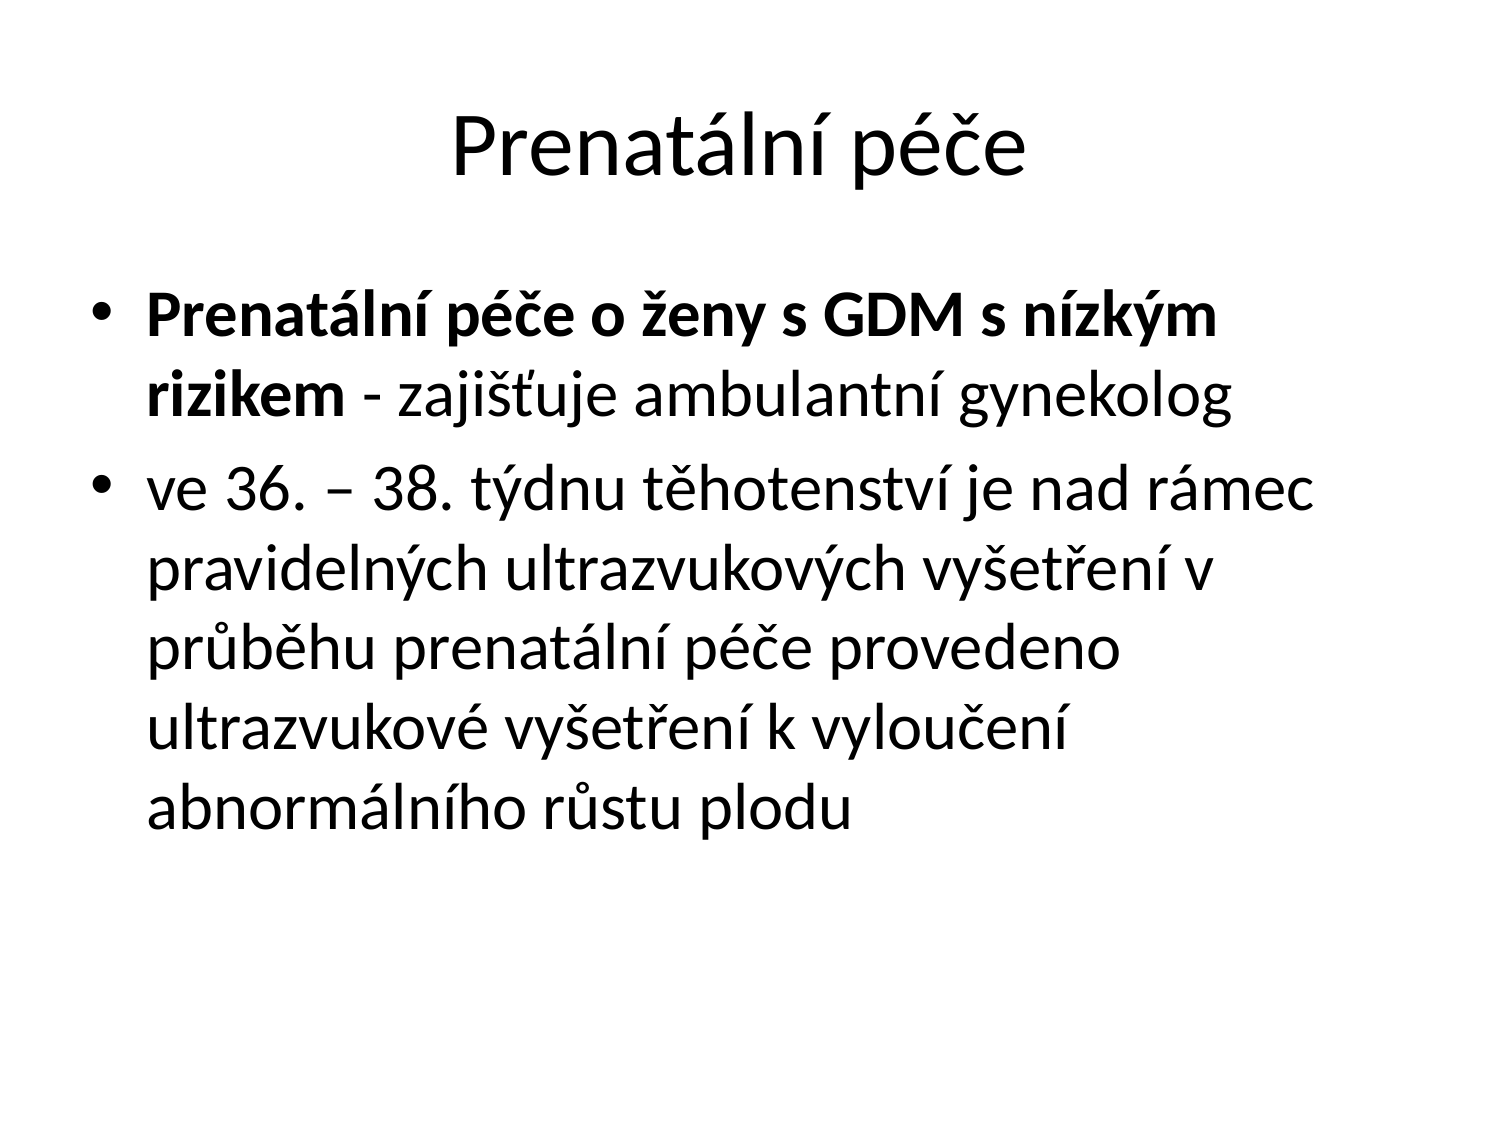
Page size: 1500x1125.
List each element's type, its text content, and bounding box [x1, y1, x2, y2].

title Prenatální péče [75, 45, 1425, 233]
list Prenatální péče o ženy s GDM s nízkým rizikem - zajišťuje ambulantní gynekolog ve 36. – 38. týdnu těhotenství je nad rámec pravidelných ultrazvukových vyšetření v průběhu prenatální péče provedeno ultrazvukové vyšetření k vyloučení abnormálního růstu plodu [75, 262, 1425, 1005]
